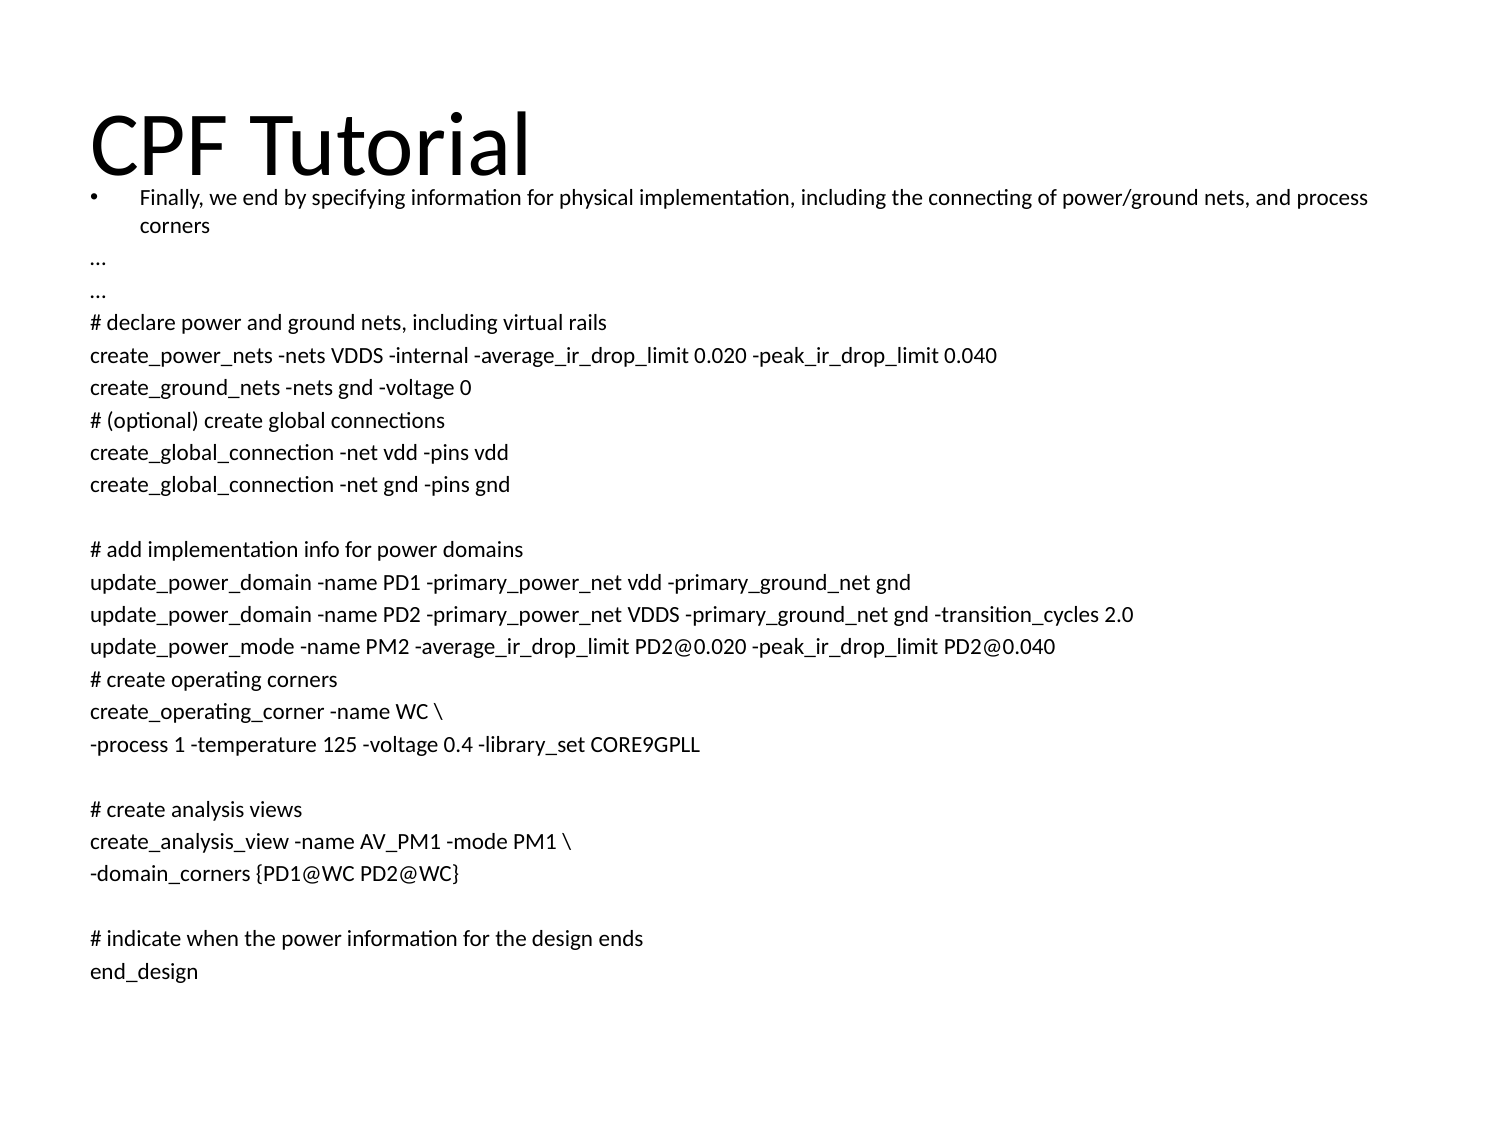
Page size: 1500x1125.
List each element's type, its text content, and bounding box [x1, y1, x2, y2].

title CPF Tutorial [75, 45, 1425, 174]
list Finally, we end by specifying information for physical implementation, including the connecting of power/ground nets, and process corners … … # declare power and ground nets, including virtual rails create_power_nets -nets VDDS -internal -average_ir_drop_limit 0.020 -peak_ir_drop_limit 0.040 create_ground_nets -nets gnd -voltage 0 # (optional) create global connections create_global_connection -net vdd -pins vdd create_global_connection -net gnd -pins gnd # add implementation info for power domains update_power_domain -name PD1 -primary_power_net vdd -primary_ground_net gnd update_power_domain -name PD2 -primary_power_net VDDS -primary_ground_net gnd -transition_cycles 2.0 update_power_mode -name PM2 -average_ir_drop_limit PD2@0.020 -peak_ir_drop_limit PD2@0.040 # create operating corners create_operating_corner -name WC \ -process 1 -temperature 125 -voltage 0.4 -library_set CORE9GPLL # create analysis views create_analysis_view -name AV_PM1 -mode PM1 \ -domain_corners {PD1@WC PD2@WC} # indicate when the power information for the design ends end_design [75, 174, 1425, 1005]
